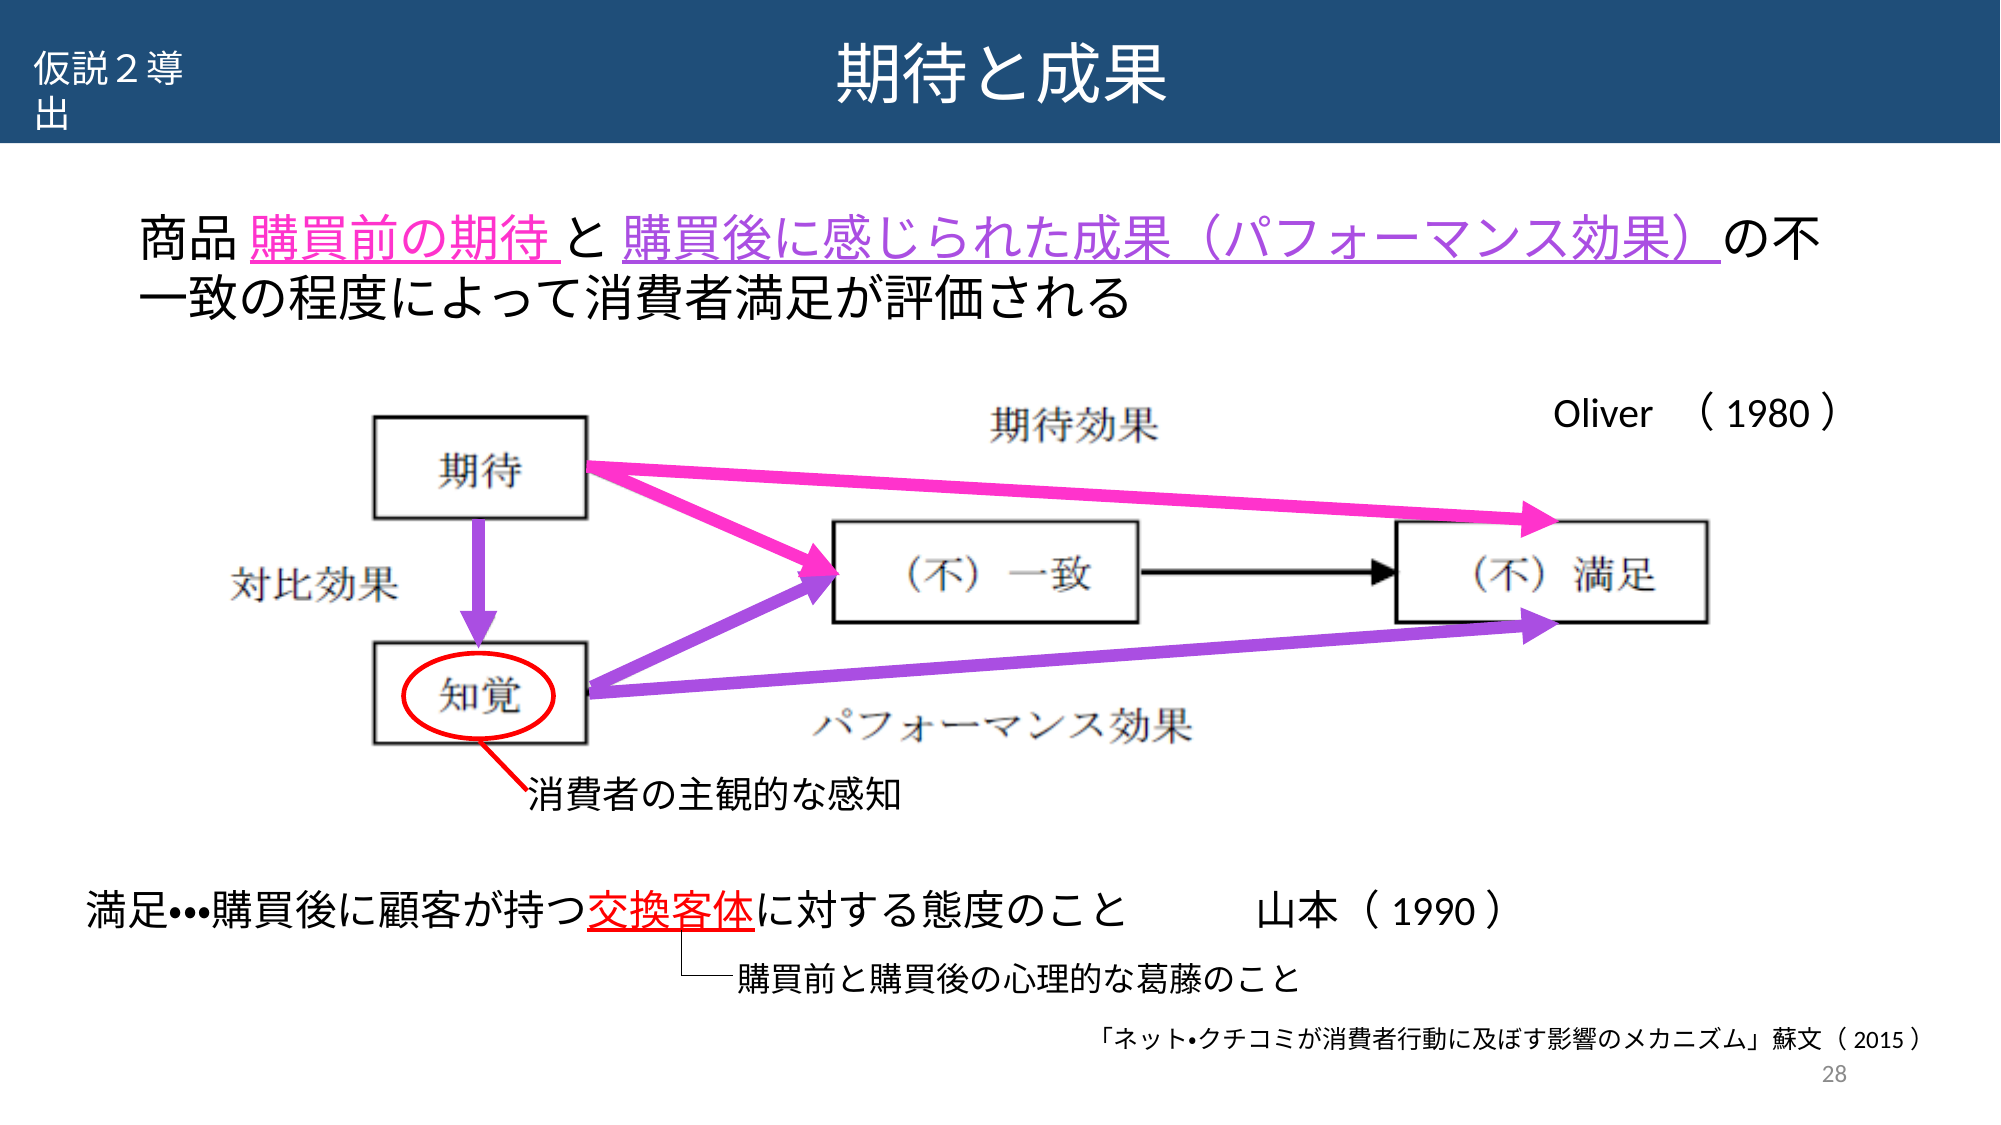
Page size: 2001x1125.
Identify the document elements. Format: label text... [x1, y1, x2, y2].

picture [123, 354, 1807, 824]
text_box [586, 466, 592, 522]
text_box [840, 466, 1560, 522]
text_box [591, 572, 840, 687]
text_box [592, 466, 840, 576]
text_box [0, 0, 2000, 144]
slide_number 28 [1412, 1042, 1863, 1103]
text_box 満足・・・購買後に顧客が持つ交換客体に対する態度のこと 山本（1990） [70, 876, 1543, 941]
text_box 期待と成果 [820, 24, 1250, 119]
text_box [589, 623, 1560, 694]
text_box 仮説２導出 [19, 38, 228, 143]
text_box 購買前と購買後の心理的な葛藤のこと [722, 950, 1317, 1006]
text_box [479, 740, 528, 791]
text_box 商品 購買前の期待 と 購買後に感じられた成果（パフォーマンス効果）の不一致の程度によって消費者満足が評価される Oliver （1980） [123, 198, 1877, 444]
text_box 「ネット・クチコミが消費者行動に及ぼす影響のメカニズム」蘇文（2015） [1074, 1015, 2000, 1061]
